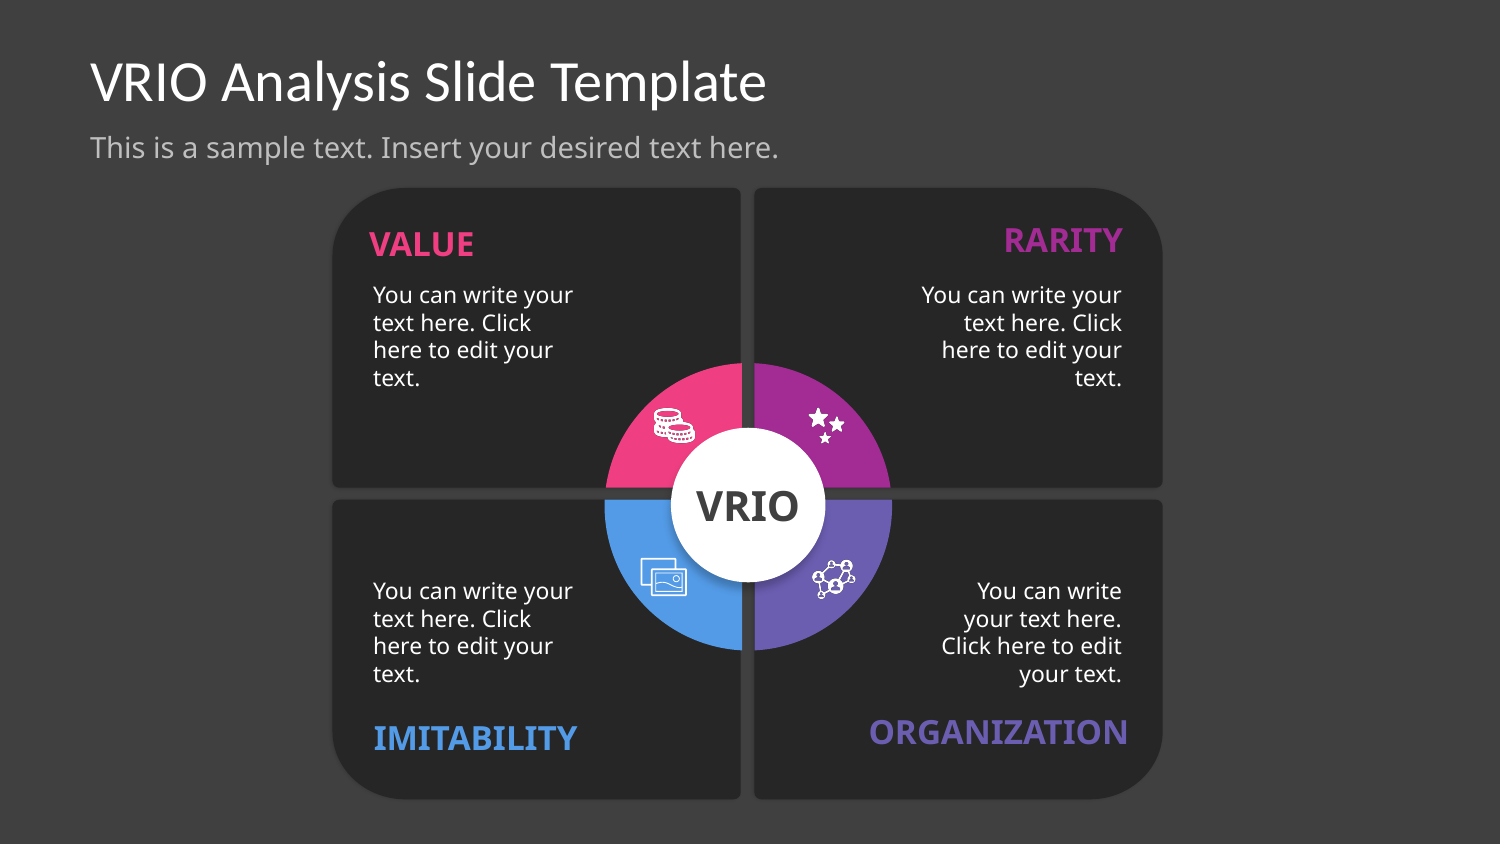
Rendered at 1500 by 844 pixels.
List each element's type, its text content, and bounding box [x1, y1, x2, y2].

text_box [754, 576, 846, 651]
text_box You can write your text here. Click here to edit your text. [923, 576, 1123, 717]
title VRIO Analysis Slide Template [75, 33, 1425, 121]
text_box [754, 499, 1163, 800]
list This is a sample text. Insert your desired text here. [75, 121, 1425, 185]
text_box VALUE [369, 223, 639, 264]
text_box You can write your text here. Click here to edit your text. [373, 576, 578, 717]
text_box [605, 408, 685, 488]
picture [809, 555, 859, 605]
text_box [754, 187, 1163, 488]
picture [803, 402, 850, 449]
text_box [810, 410, 891, 488]
text_box [754, 363, 844, 445]
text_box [640, 557, 688, 597]
text_box [643, 578, 743, 651]
text_box VRIO [681, 479, 816, 530]
text_box [652, 363, 742, 442]
text_box ORGANIZATION [778, 711, 1130, 752]
text_box RARITY [925, 219, 1124, 260]
text_box [332, 187, 741, 488]
text_box [332, 499, 741, 800]
text_box You can write your text here. Click here to edit your text. [911, 280, 1123, 421]
picture [649, 402, 697, 449]
text_box You can write your text here. Click here to edit your text. [373, 280, 585, 421]
text_box [670, 427, 826, 583]
text_box [820, 499, 893, 593]
text_box IMITABILITY [373, 716, 702, 757]
text_box [604, 499, 675, 595]
